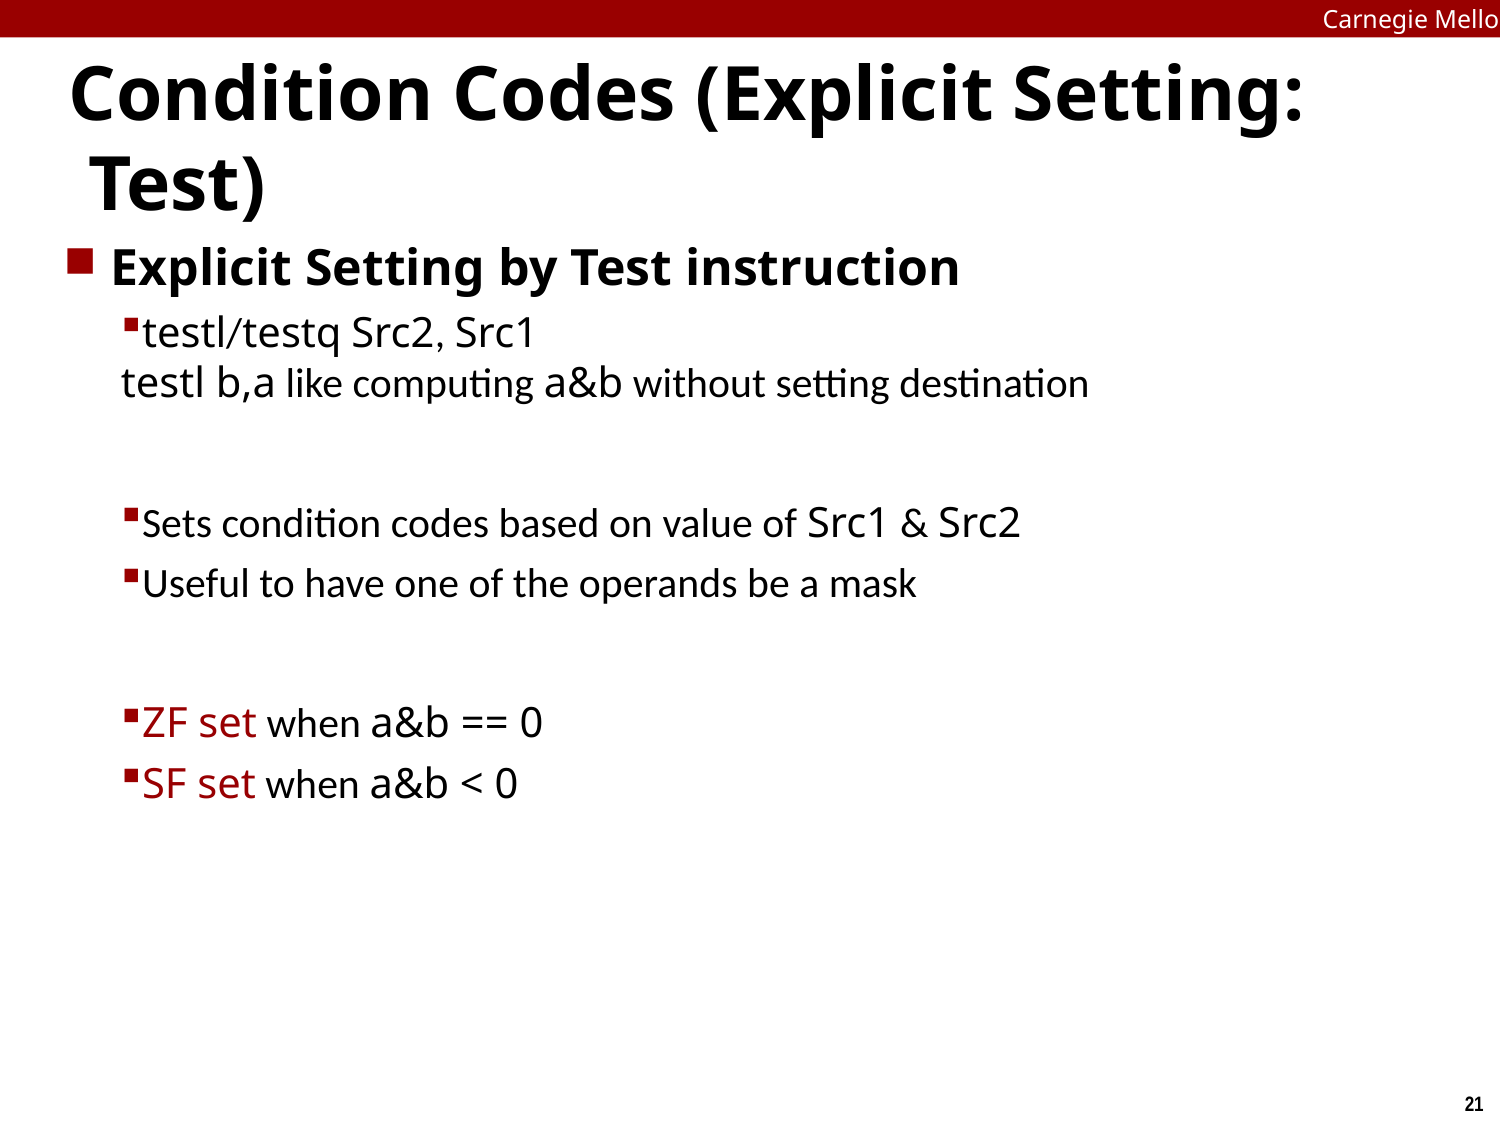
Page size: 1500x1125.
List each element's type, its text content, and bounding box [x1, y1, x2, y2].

text_box Carnegie Mellon [1322, 3, 1500, 33]
text_box [0, 0, 1500, 38]
title Condition Codes (Explicit Setting: Test) [62, 41, 1438, 228]
list Explicit Setting by Test instruction testl/testq Src2, Src1 testl b,a like computing a&b without setting destination Sets condition codes based on value of Src1 & Src2 Useful to have one of the operands be a mask ZF set when a&b == 0 SF set when a&b < 0 [62, 228, 1438, 1122]
